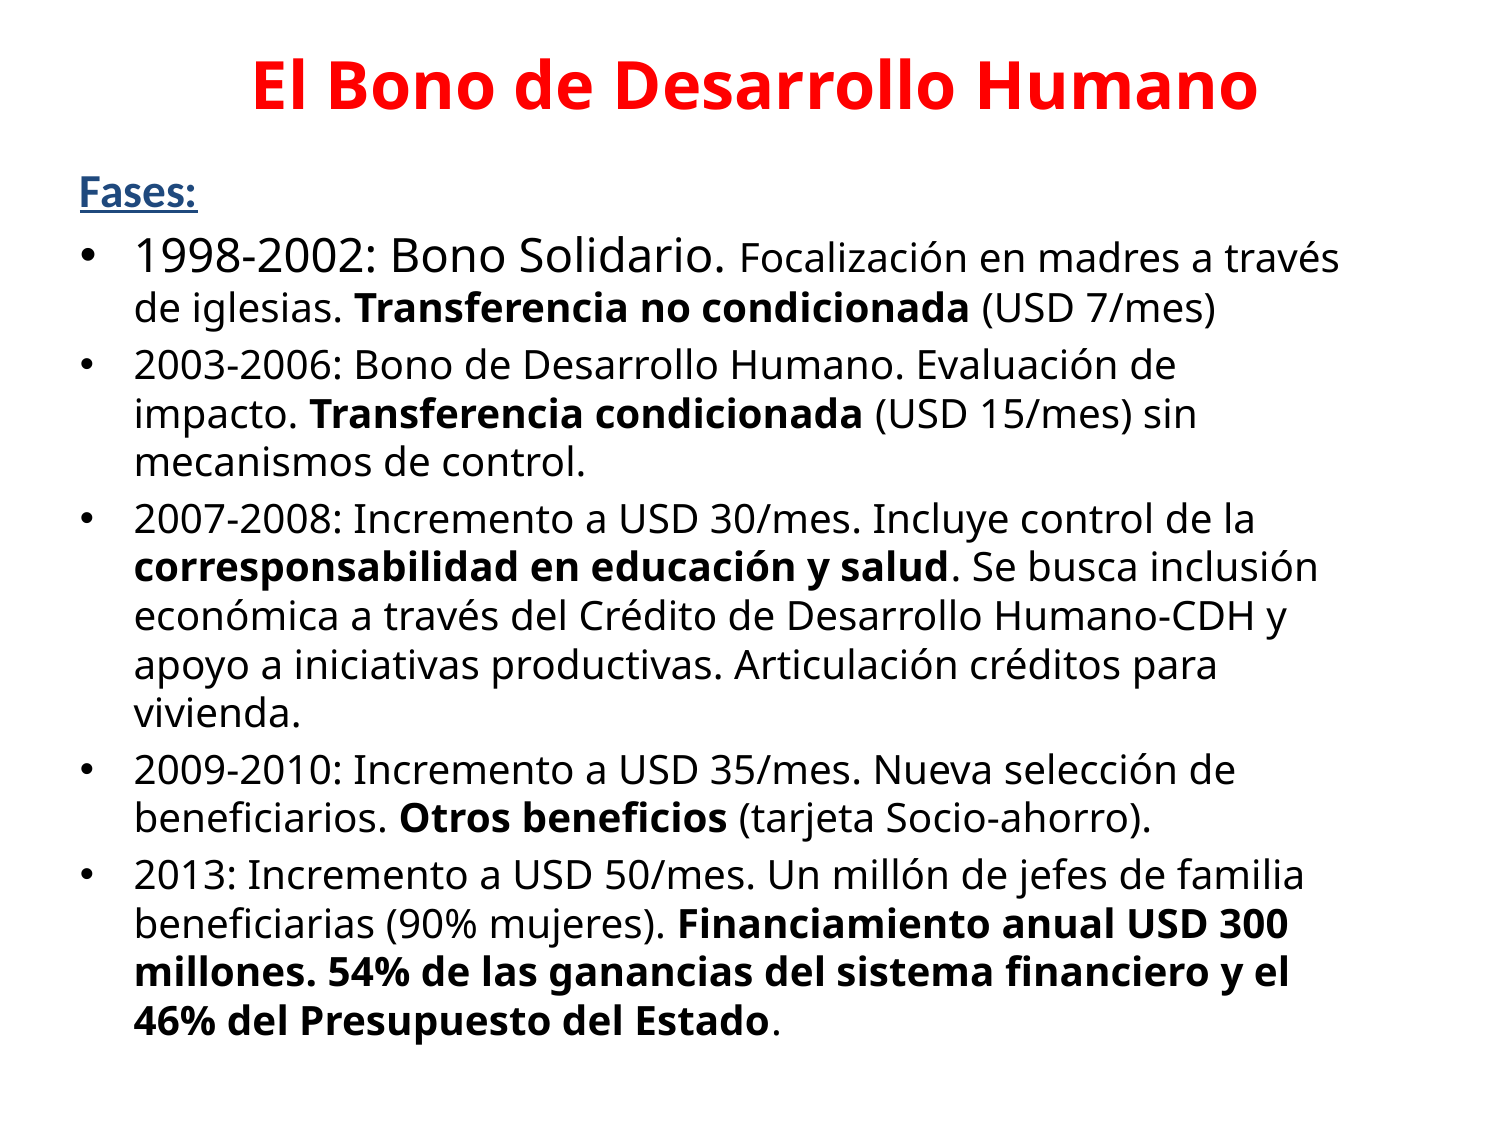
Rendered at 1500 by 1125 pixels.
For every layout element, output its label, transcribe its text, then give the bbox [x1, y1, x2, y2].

list Fases: 1998-2002: Bono Solidario. Focalización en madres a través de iglesias. Transferencia no condicionada (USD 7/mes) 2003-2006: Bono de Desarrollo Humano. Evaluación de impacto. Transferencia condicionada (USD 15/mes) sin mecanismos de control. 2007-2008: Incremento a USD 30/mes. Incluye control de la corresponsabilidad en educación y salud. Se busca inclusión económica a través del Crédito de Desarrollo Humano-CDH y apoyo a iniciativas productivas. Articulación créditos para vivienda. 2009-2010: Incremento a USD 35/mes. Nueva selección de beneficiarios. Otros beneficios (tarjeta Socio-ahorro). 2013: Incremento a USD 50/mes. Un millón de jefes de familia beneficiarias (90% mujeres). Financiamiento anual USD 300 millones. 54% de las ganancias del sistema financiero y el 46% del Presupuesto del Estado. [64, 152, 1363, 1079]
text_box El Bono de Desarrollo Humano [81, 35, 1430, 131]
